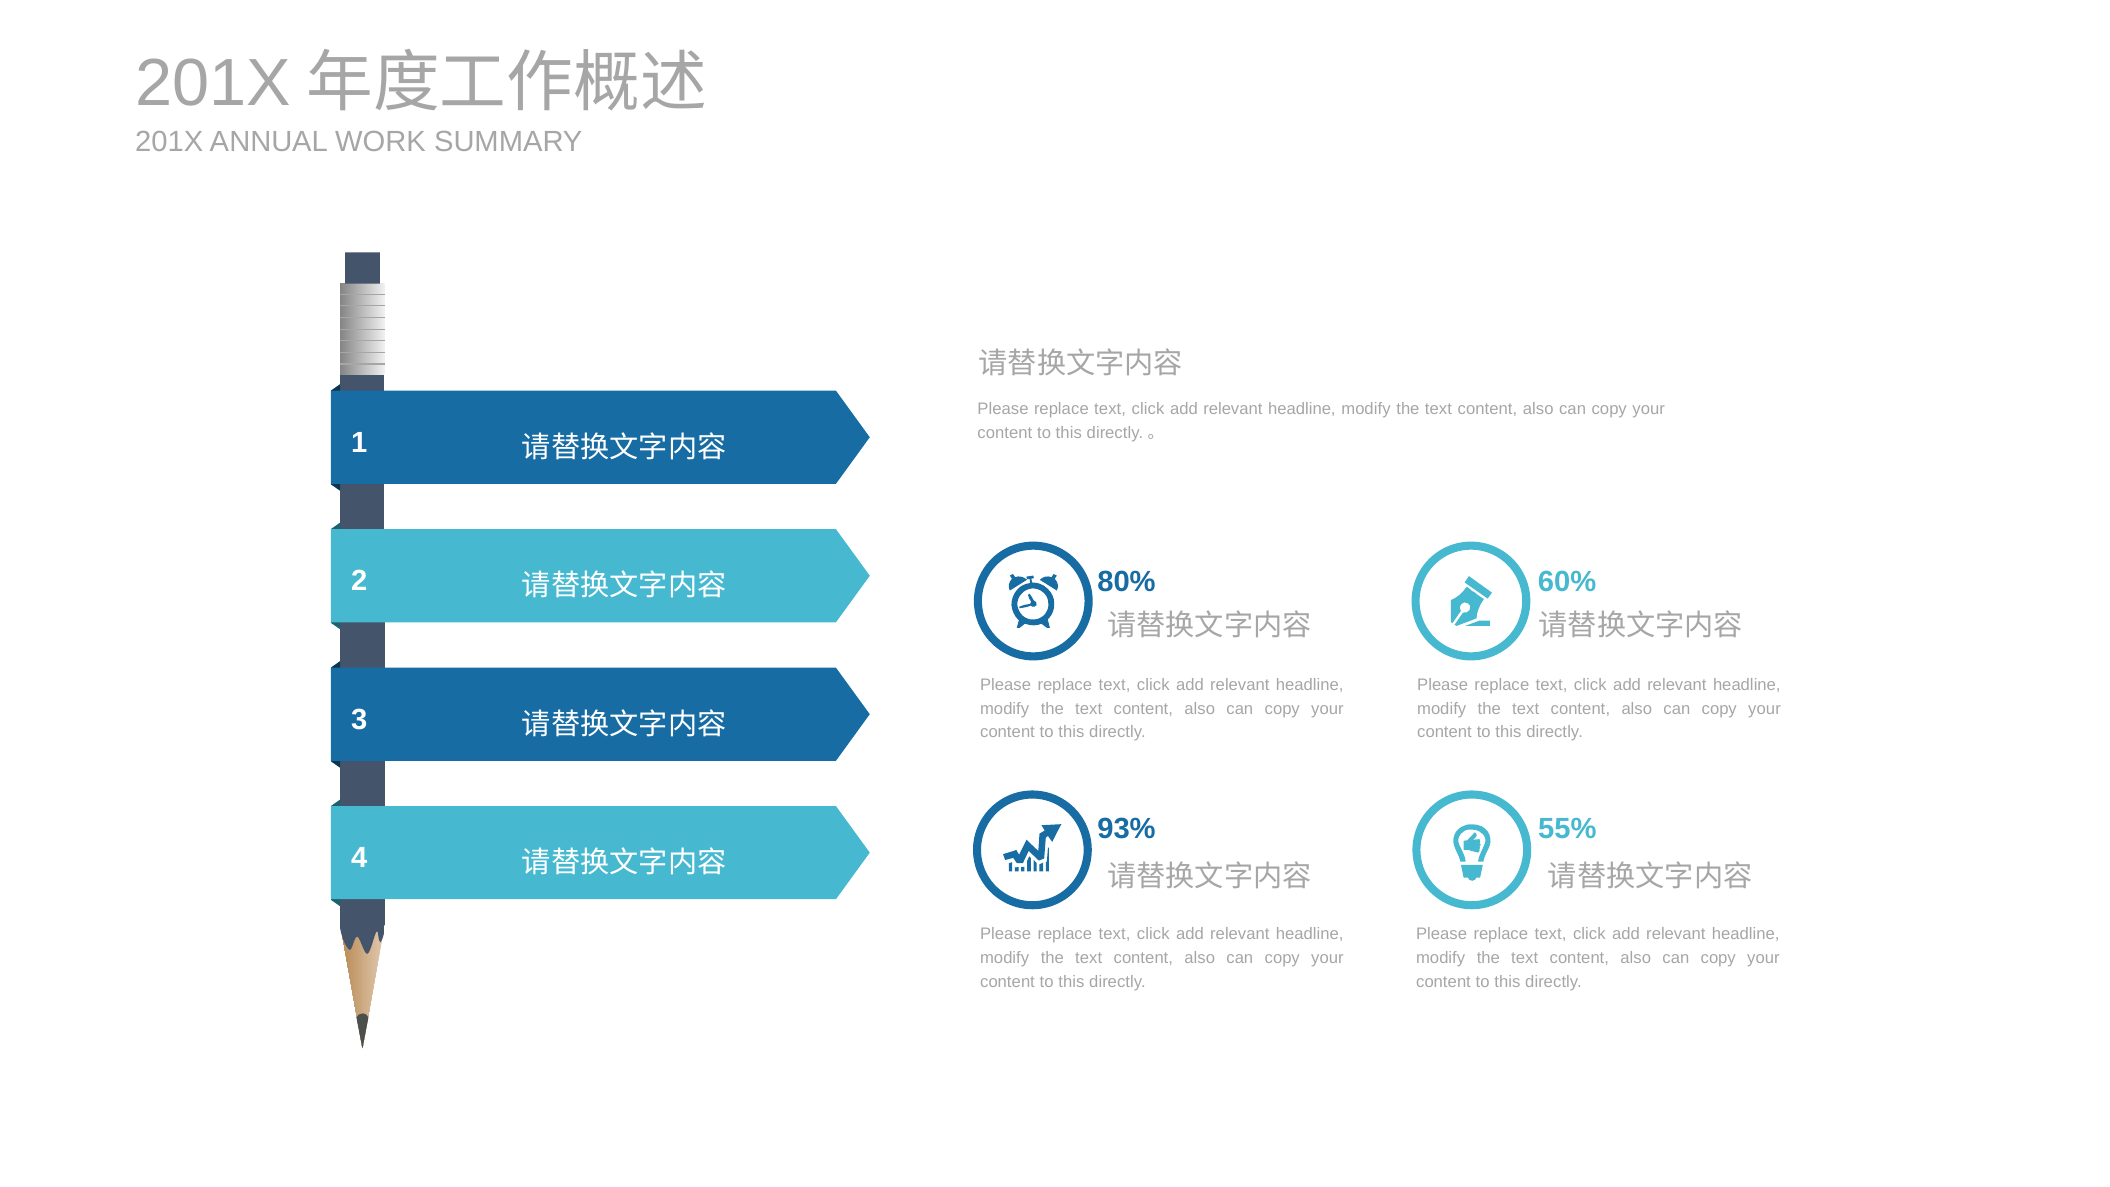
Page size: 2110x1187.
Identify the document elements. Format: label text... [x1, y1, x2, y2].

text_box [330, 252, 870, 1049]
text_box 请替换文字内容 [963, 330, 1199, 386]
text_box [1008, 862, 1013, 872]
text_box [1450, 576, 1492, 626]
text_box 93% [1082, 795, 1171, 853]
text_box [1460, 864, 1483, 881]
text_box [1045, 847, 1049, 872]
text_box 80% [1082, 547, 1171, 605]
text_box [1453, 824, 1491, 862]
text_box [1039, 573, 1058, 591]
text_box [1039, 862, 1044, 872]
text_box [1033, 860, 1037, 872]
text_box 201X ANNUAL WORK SUMMARY [135, 122, 596, 158]
text_box Please replace text, click add relevant headline, modify the text content, also can copy your content to this directly. [1401, 912, 1795, 999]
text_box [1027, 856, 1031, 872]
text_box Please replace text, click add relevant headline, modify the text content, also can copy your content to this directly. [965, 912, 1359, 999]
text_box 55% [1523, 795, 1612, 853]
text_box 请替换文字内容 [1092, 842, 1328, 900]
text_box [1410, 540, 1523, 662]
text_box [971, 789, 1092, 911]
text_box 请替换文字内容 [1533, 842, 1768, 900]
text_box [1003, 824, 1062, 864]
text_box [1008, 573, 1055, 628]
text_box Please replace text, click add relevant headline, modify the text content, also can copy your content to this directly.。 [962, 386, 1681, 449]
text_box Please replace text, click add relevant headline, modify the text content, also can copy your content to this directly. [1402, 662, 1796, 749]
text_box 请替换文字内容 [1092, 592, 1328, 649]
text_box 60% [1523, 547, 1612, 605]
text_box 201X年度工作概述 [135, 38, 783, 119]
text_box [972, 540, 1092, 662]
text_box [1411, 789, 1533, 911]
text_box 请替换文字内容 [1523, 592, 1759, 649]
text_box Please replace text, click add relevant headline, modify the text content, also can copy your content to this directly. [965, 662, 1359, 749]
